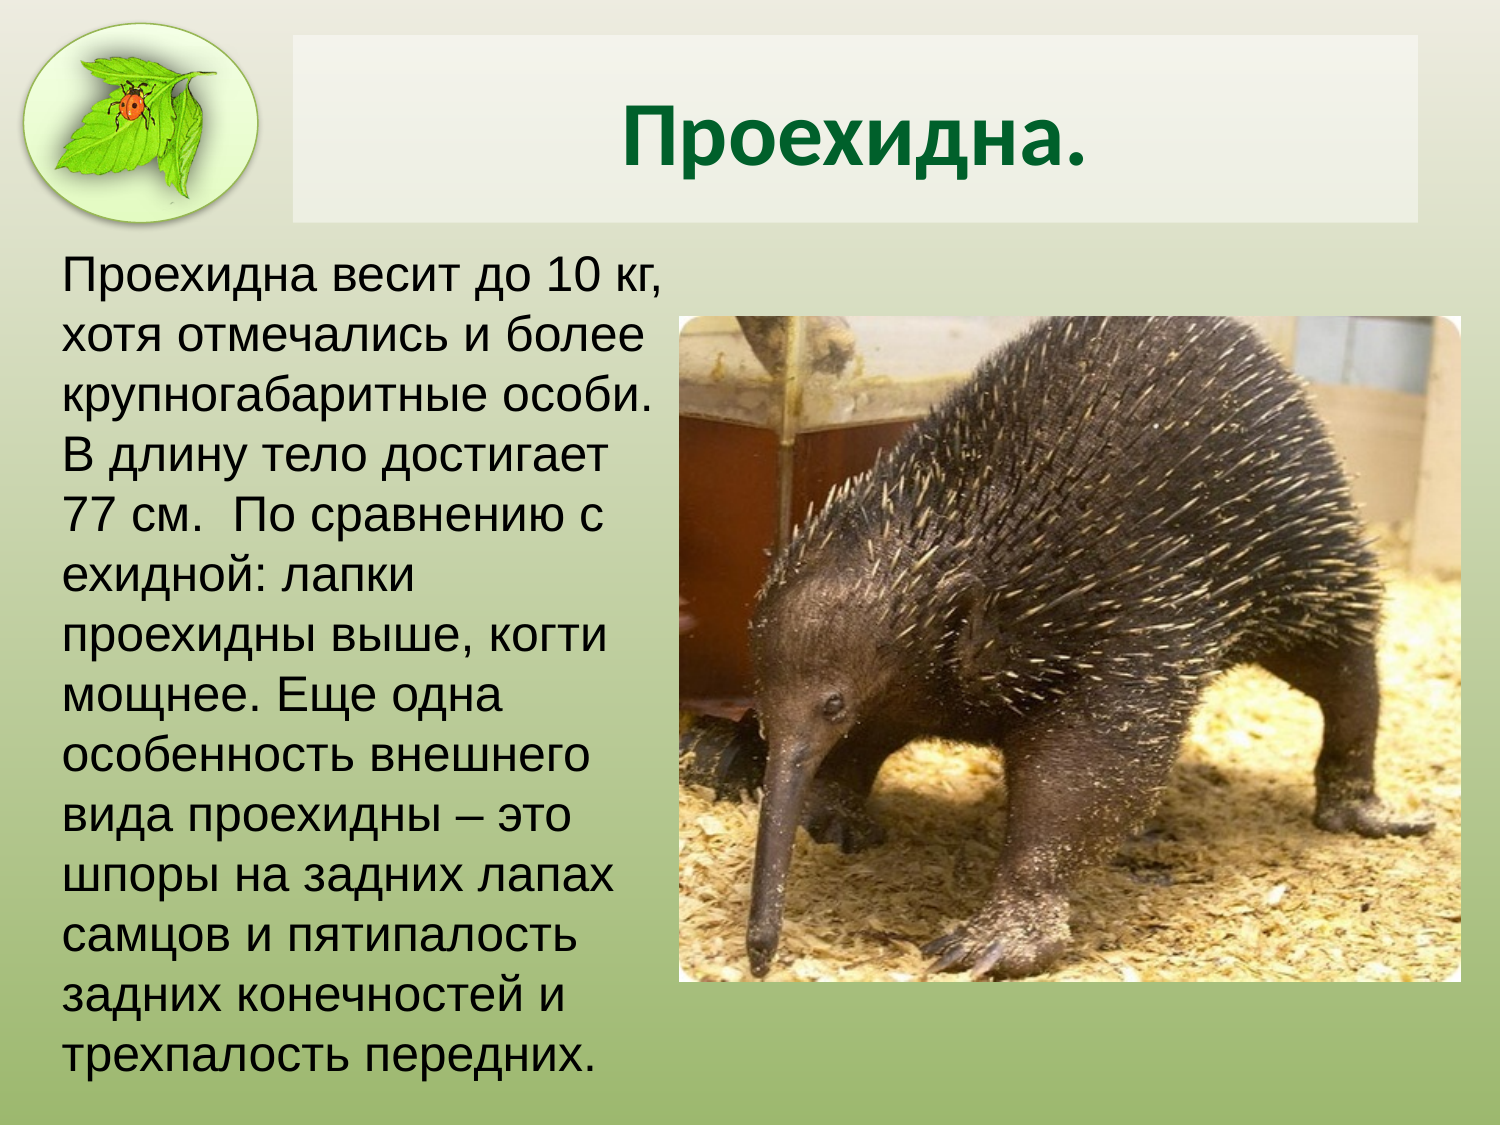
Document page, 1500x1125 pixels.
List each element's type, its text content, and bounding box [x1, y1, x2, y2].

title Проехидна. [292, 35, 1418, 223]
picture [679, 316, 1462, 983]
text_box Проехидна весит до 10 кг, хотя отмечались и более крупногабаритные особи. В длину тело достигает 77 см. По сравнению с ехидной: лапки проехидны выше, когти мощнее. Еще одна особенность внешнего вида проехидны – это шпоры на задних лапах самцов и пятипалость задних конечностей и трехпалость передних. [46, 234, 692, 1090]
picture [46, 35, 227, 211]
